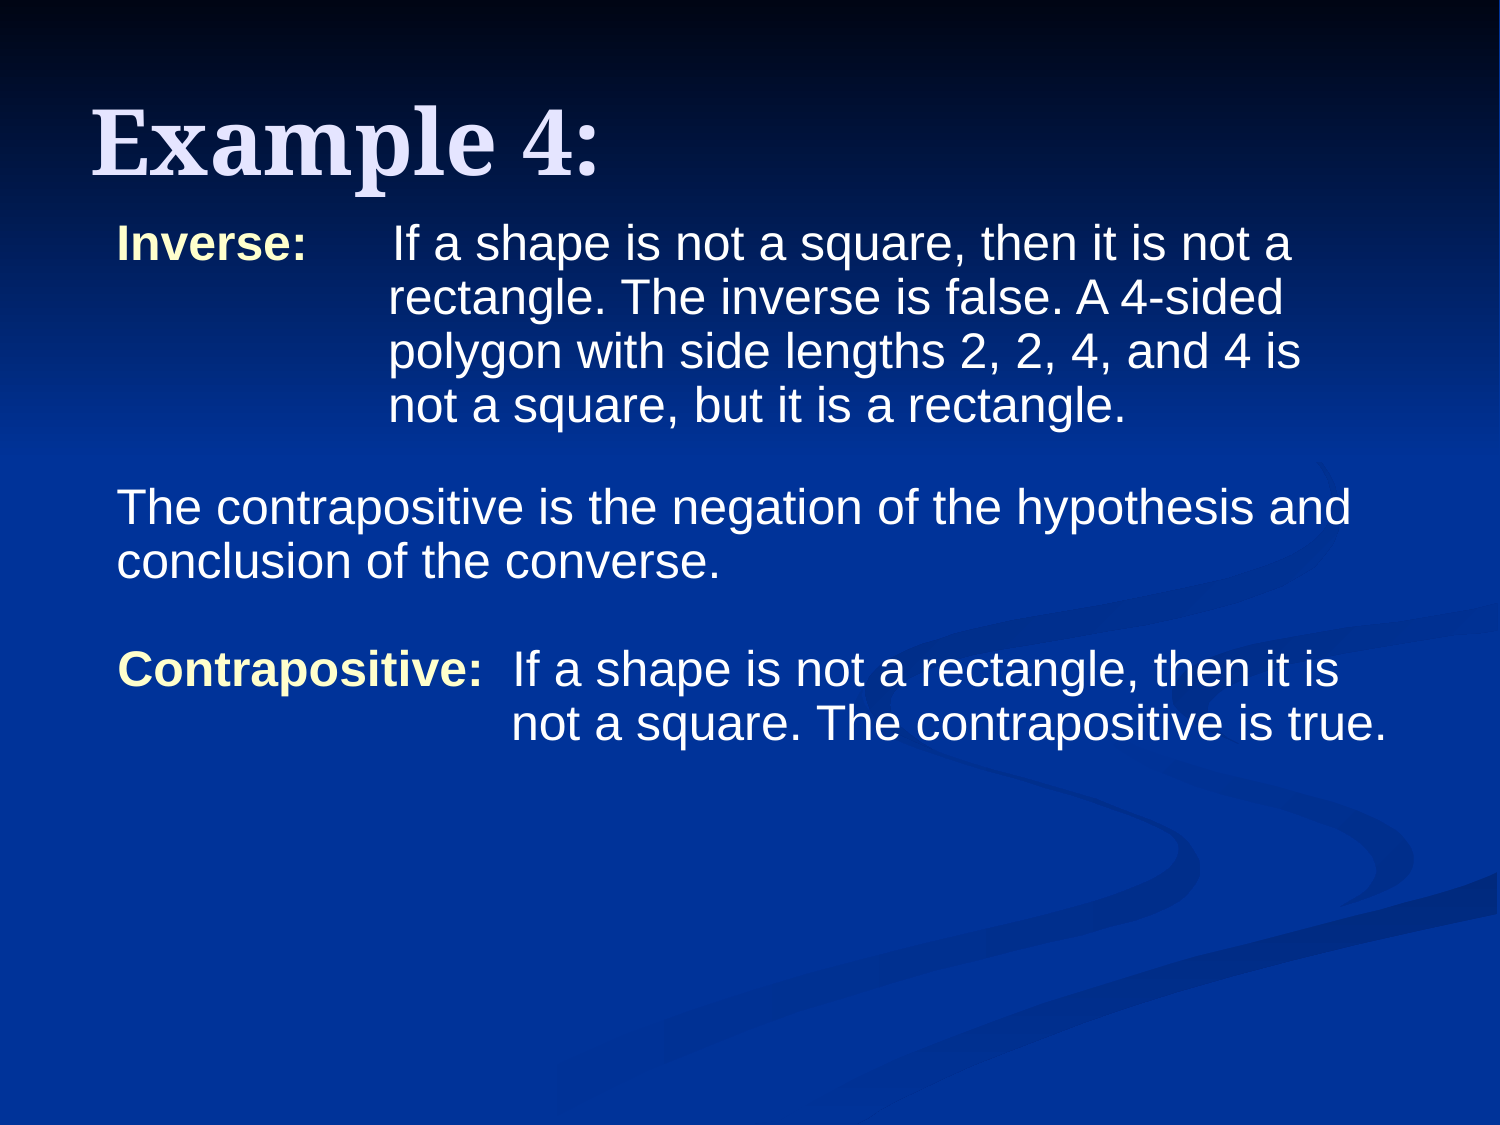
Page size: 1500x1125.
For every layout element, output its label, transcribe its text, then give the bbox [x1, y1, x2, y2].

title Example 4: [74, 44, 1426, 233]
text_box The contrapositive is the negation of the hypothesis and conclusion of the converse. [101, 474, 1418, 552]
text_box Inverse: If a shape is not a square, then it is not a rectangle. The inverse is false. A 4-sided polygon with side lengths 2, 2, 4, and 4 is not a square, but it is a rectangle. [101, 209, 1437, 288]
text_box Contrapositive: If a shape is not a rectangle, then it is not a square. The contrapositive is true. [102, 636, 1419, 714]
